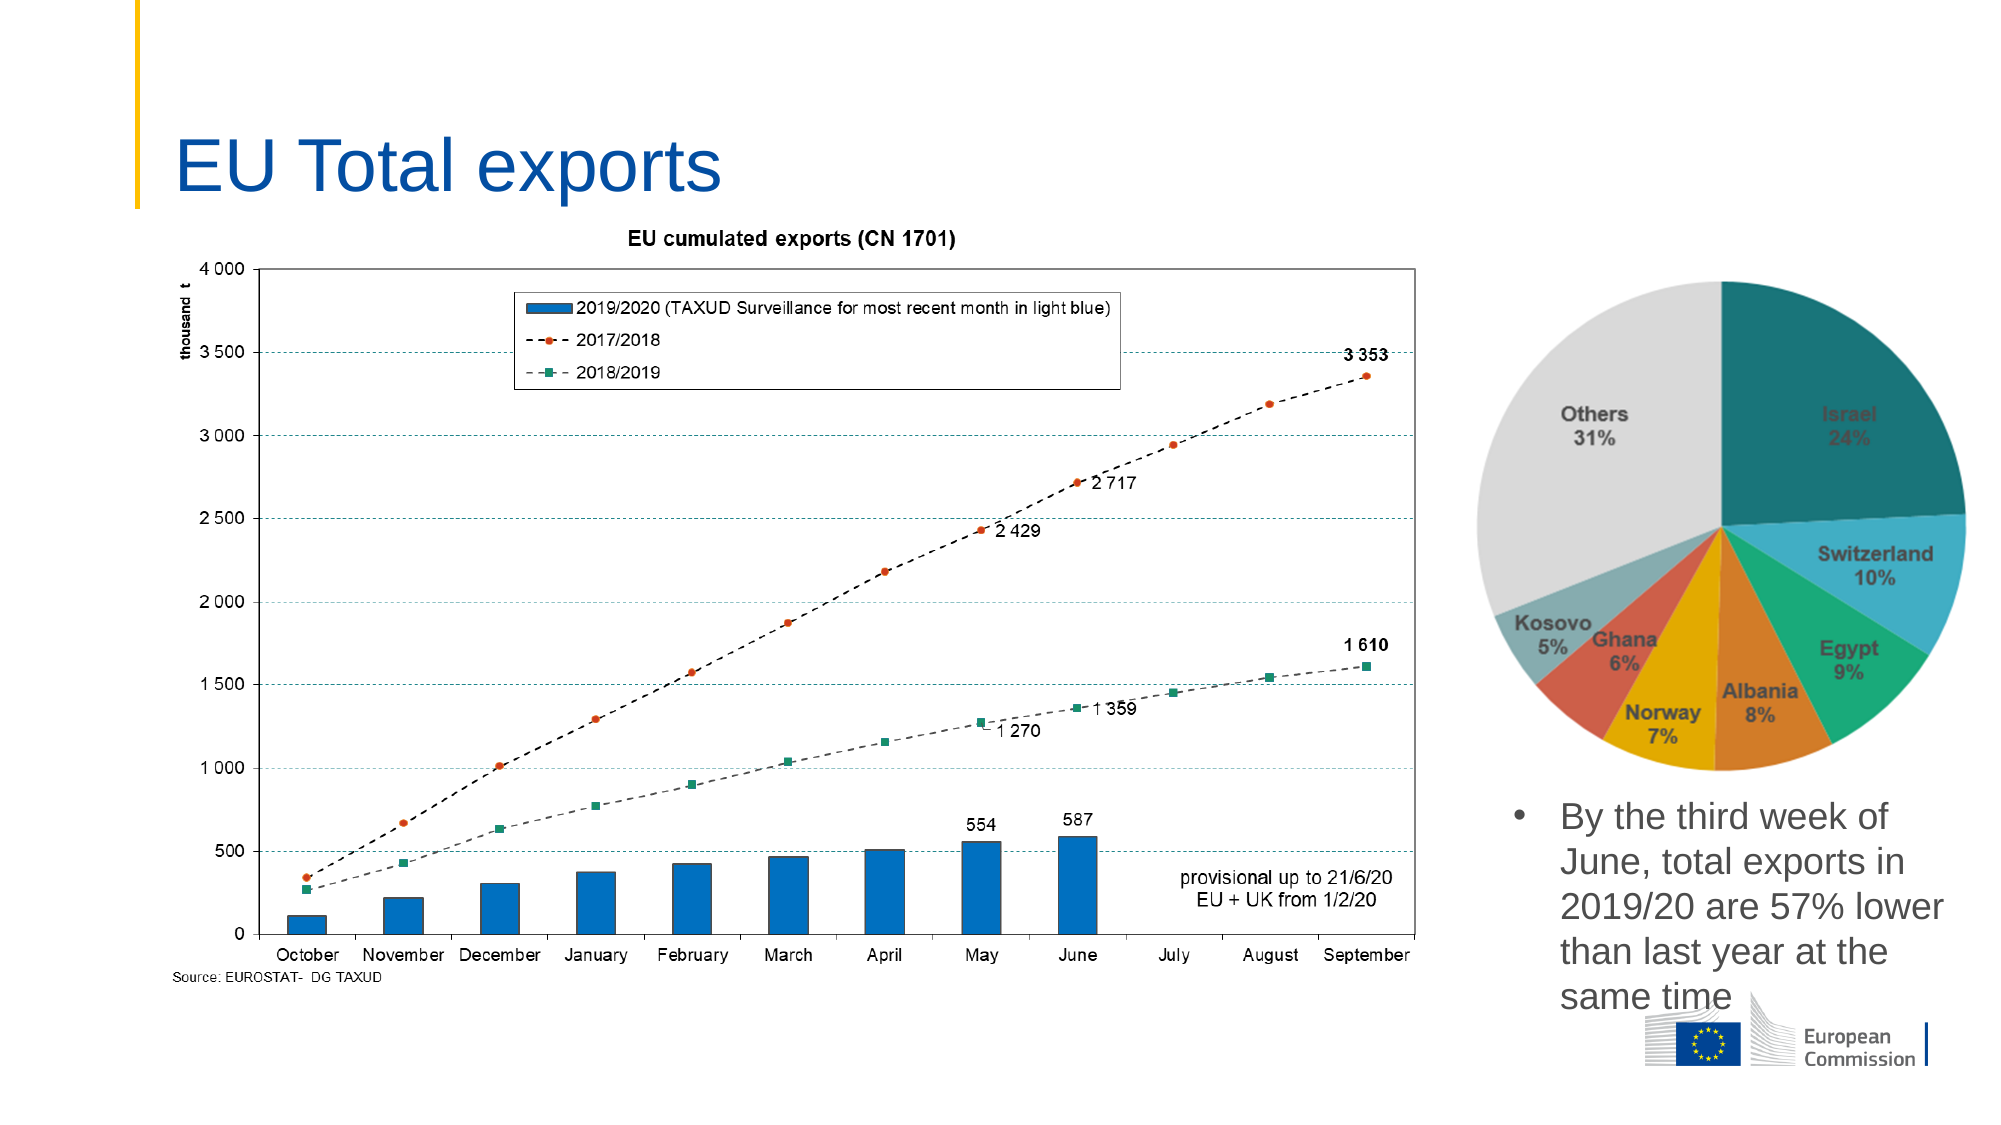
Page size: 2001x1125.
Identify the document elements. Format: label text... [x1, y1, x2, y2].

text_box By the third week of June, total exports in 2019/20 are 57% lower than last year at the same time [1498, 785, 1973, 1025]
picture [1645, 1025, 1928, 1066]
picture [159, 207, 1988, 992]
title EU Total exports [159, 79, 1885, 208]
